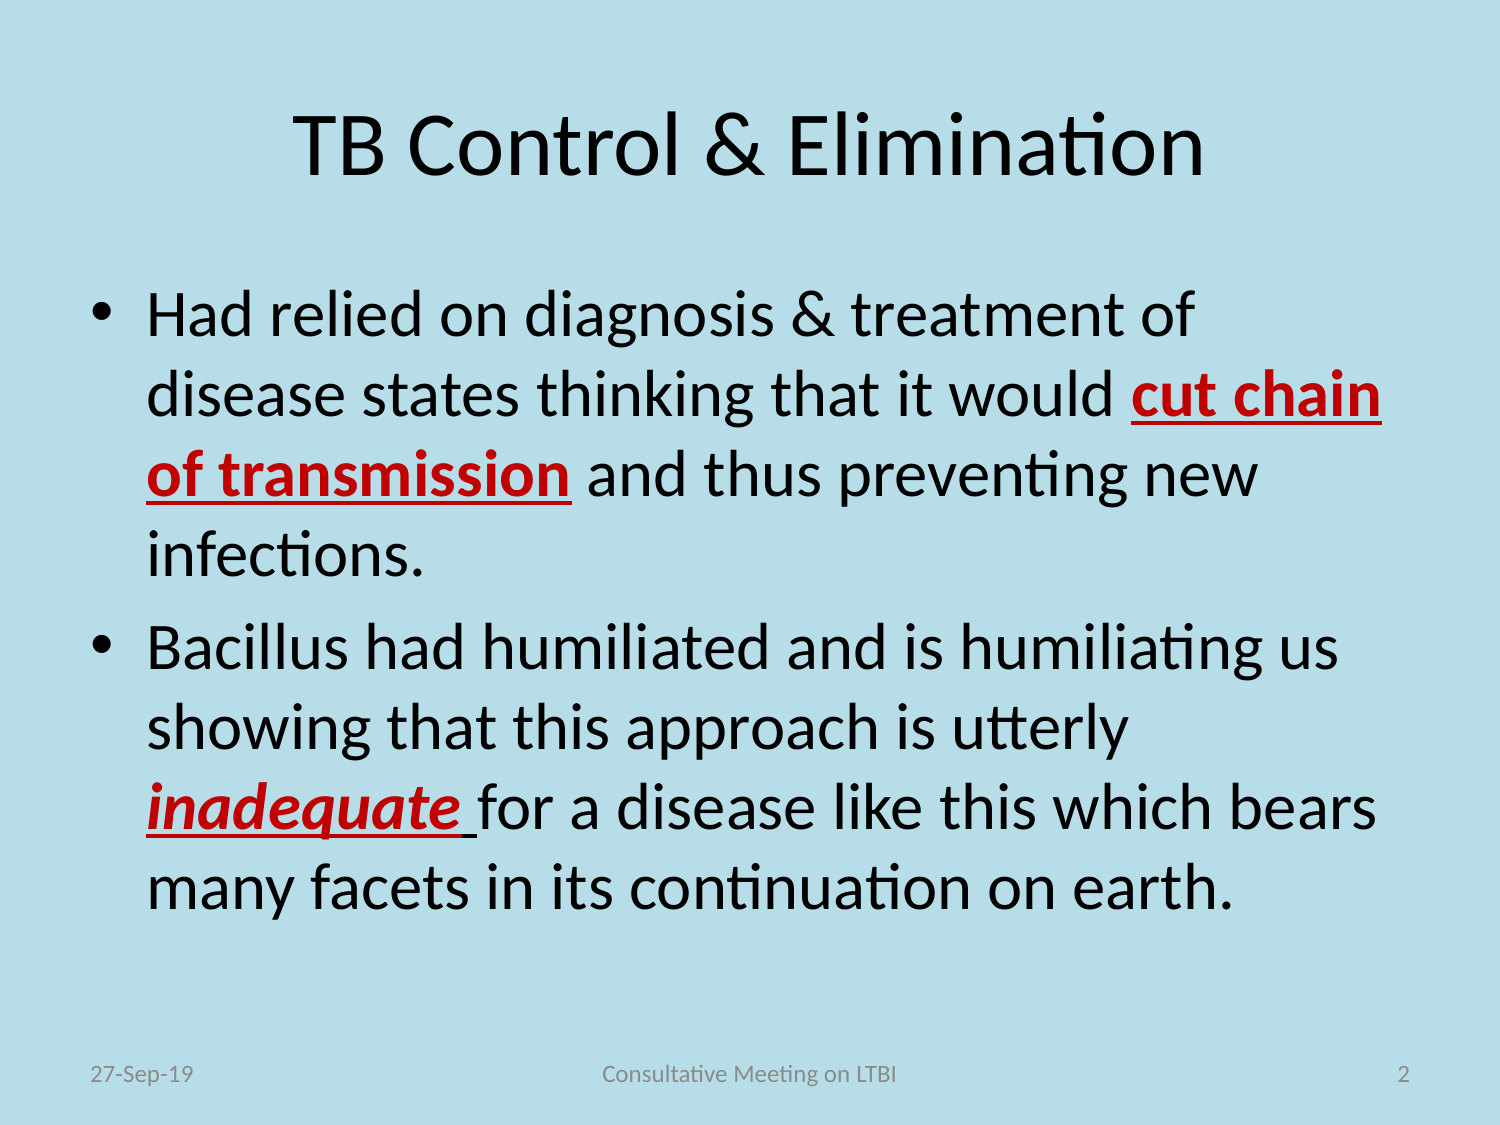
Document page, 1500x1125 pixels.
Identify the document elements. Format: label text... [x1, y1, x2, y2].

list Had relied on diagnosis & treatment of disease states thinking that it would cut chain of transmission and thus preventing new infections. Bacillus had humiliated and is humiliating us showing that this approach is utterly inadequate for a disease like this which bears many facets in its continuation on earth. [75, 262, 1425, 1005]
footer Consultative Meeting on LTBI [512, 1042, 988, 1103]
title TB Control & Elimination [75, 45, 1425, 233]
slide_number 27-Sep-19 [75, 1042, 425, 1103]
slide_number 2 [1074, 1042, 1425, 1103]
